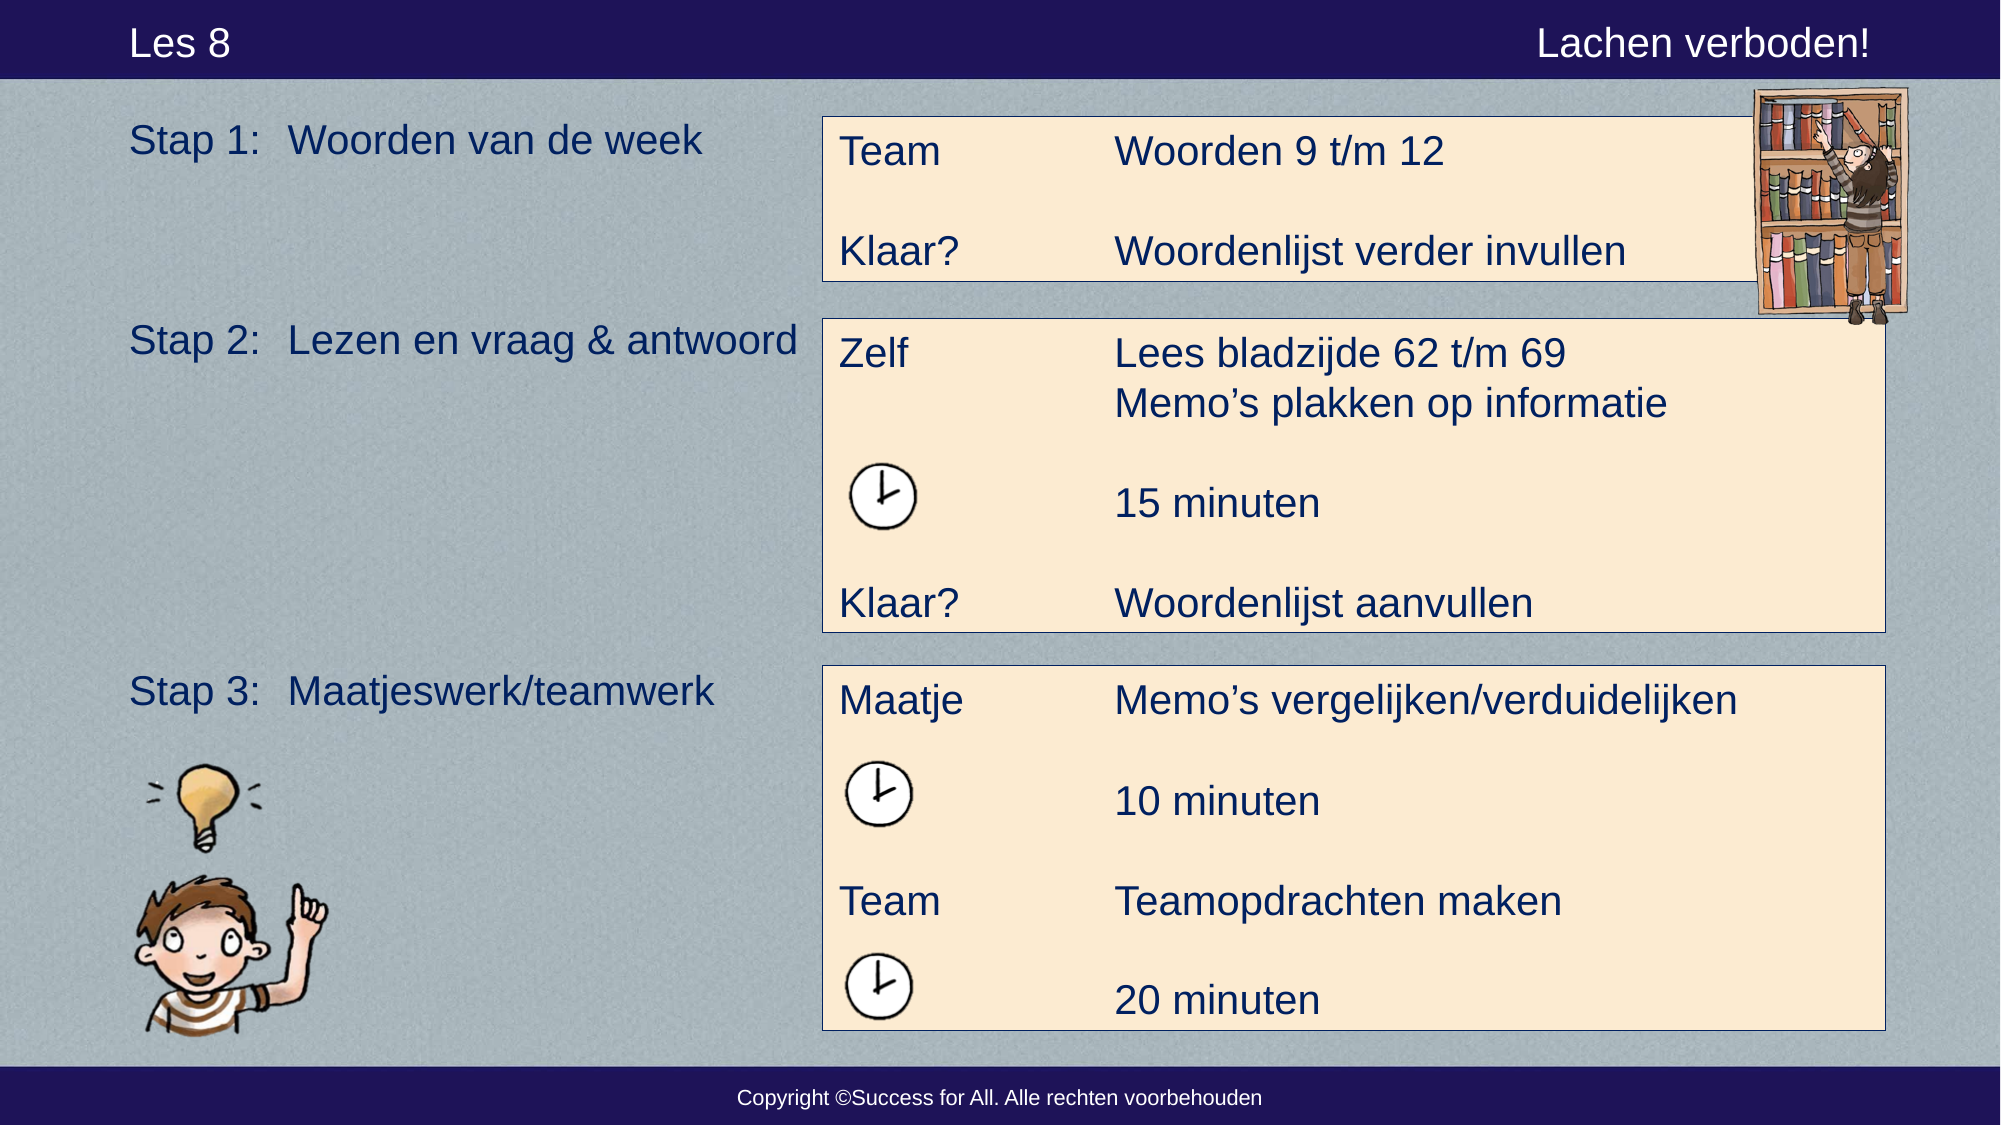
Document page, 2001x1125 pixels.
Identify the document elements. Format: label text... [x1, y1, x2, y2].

text_box Copyright ©Success for All. Alle rechten voorbehouden [0, 1076, 2000, 1125]
text_box Les 8 [114, 8, 354, 73]
text_box Lachen verboden! [999, 8, 1886, 123]
text_box Team Woorden 9 t/m 12 Klaar? Woordenlijst verder invullen [822, 116, 1737, 282]
text_box Stap 1: Woorden van de week Stap 2: Lezen en vraag & antwoord Stap 3: Maatjeswerk/teamwerk [114, 105, 907, 721]
picture [0, 0, 2001, 1125]
text_box Maatje Memo’s vergelijken/verduidelijken 10 minuten Team Teamopdrachten maken 20 minuten [822, 665, 1886, 1031]
text_box Zelf Lees bladzijde 62 t/m 69 Memo’s plakken op informatie 15 minuten Klaar? Woordenlijst aanvullen [907, 318, 1886, 633]
